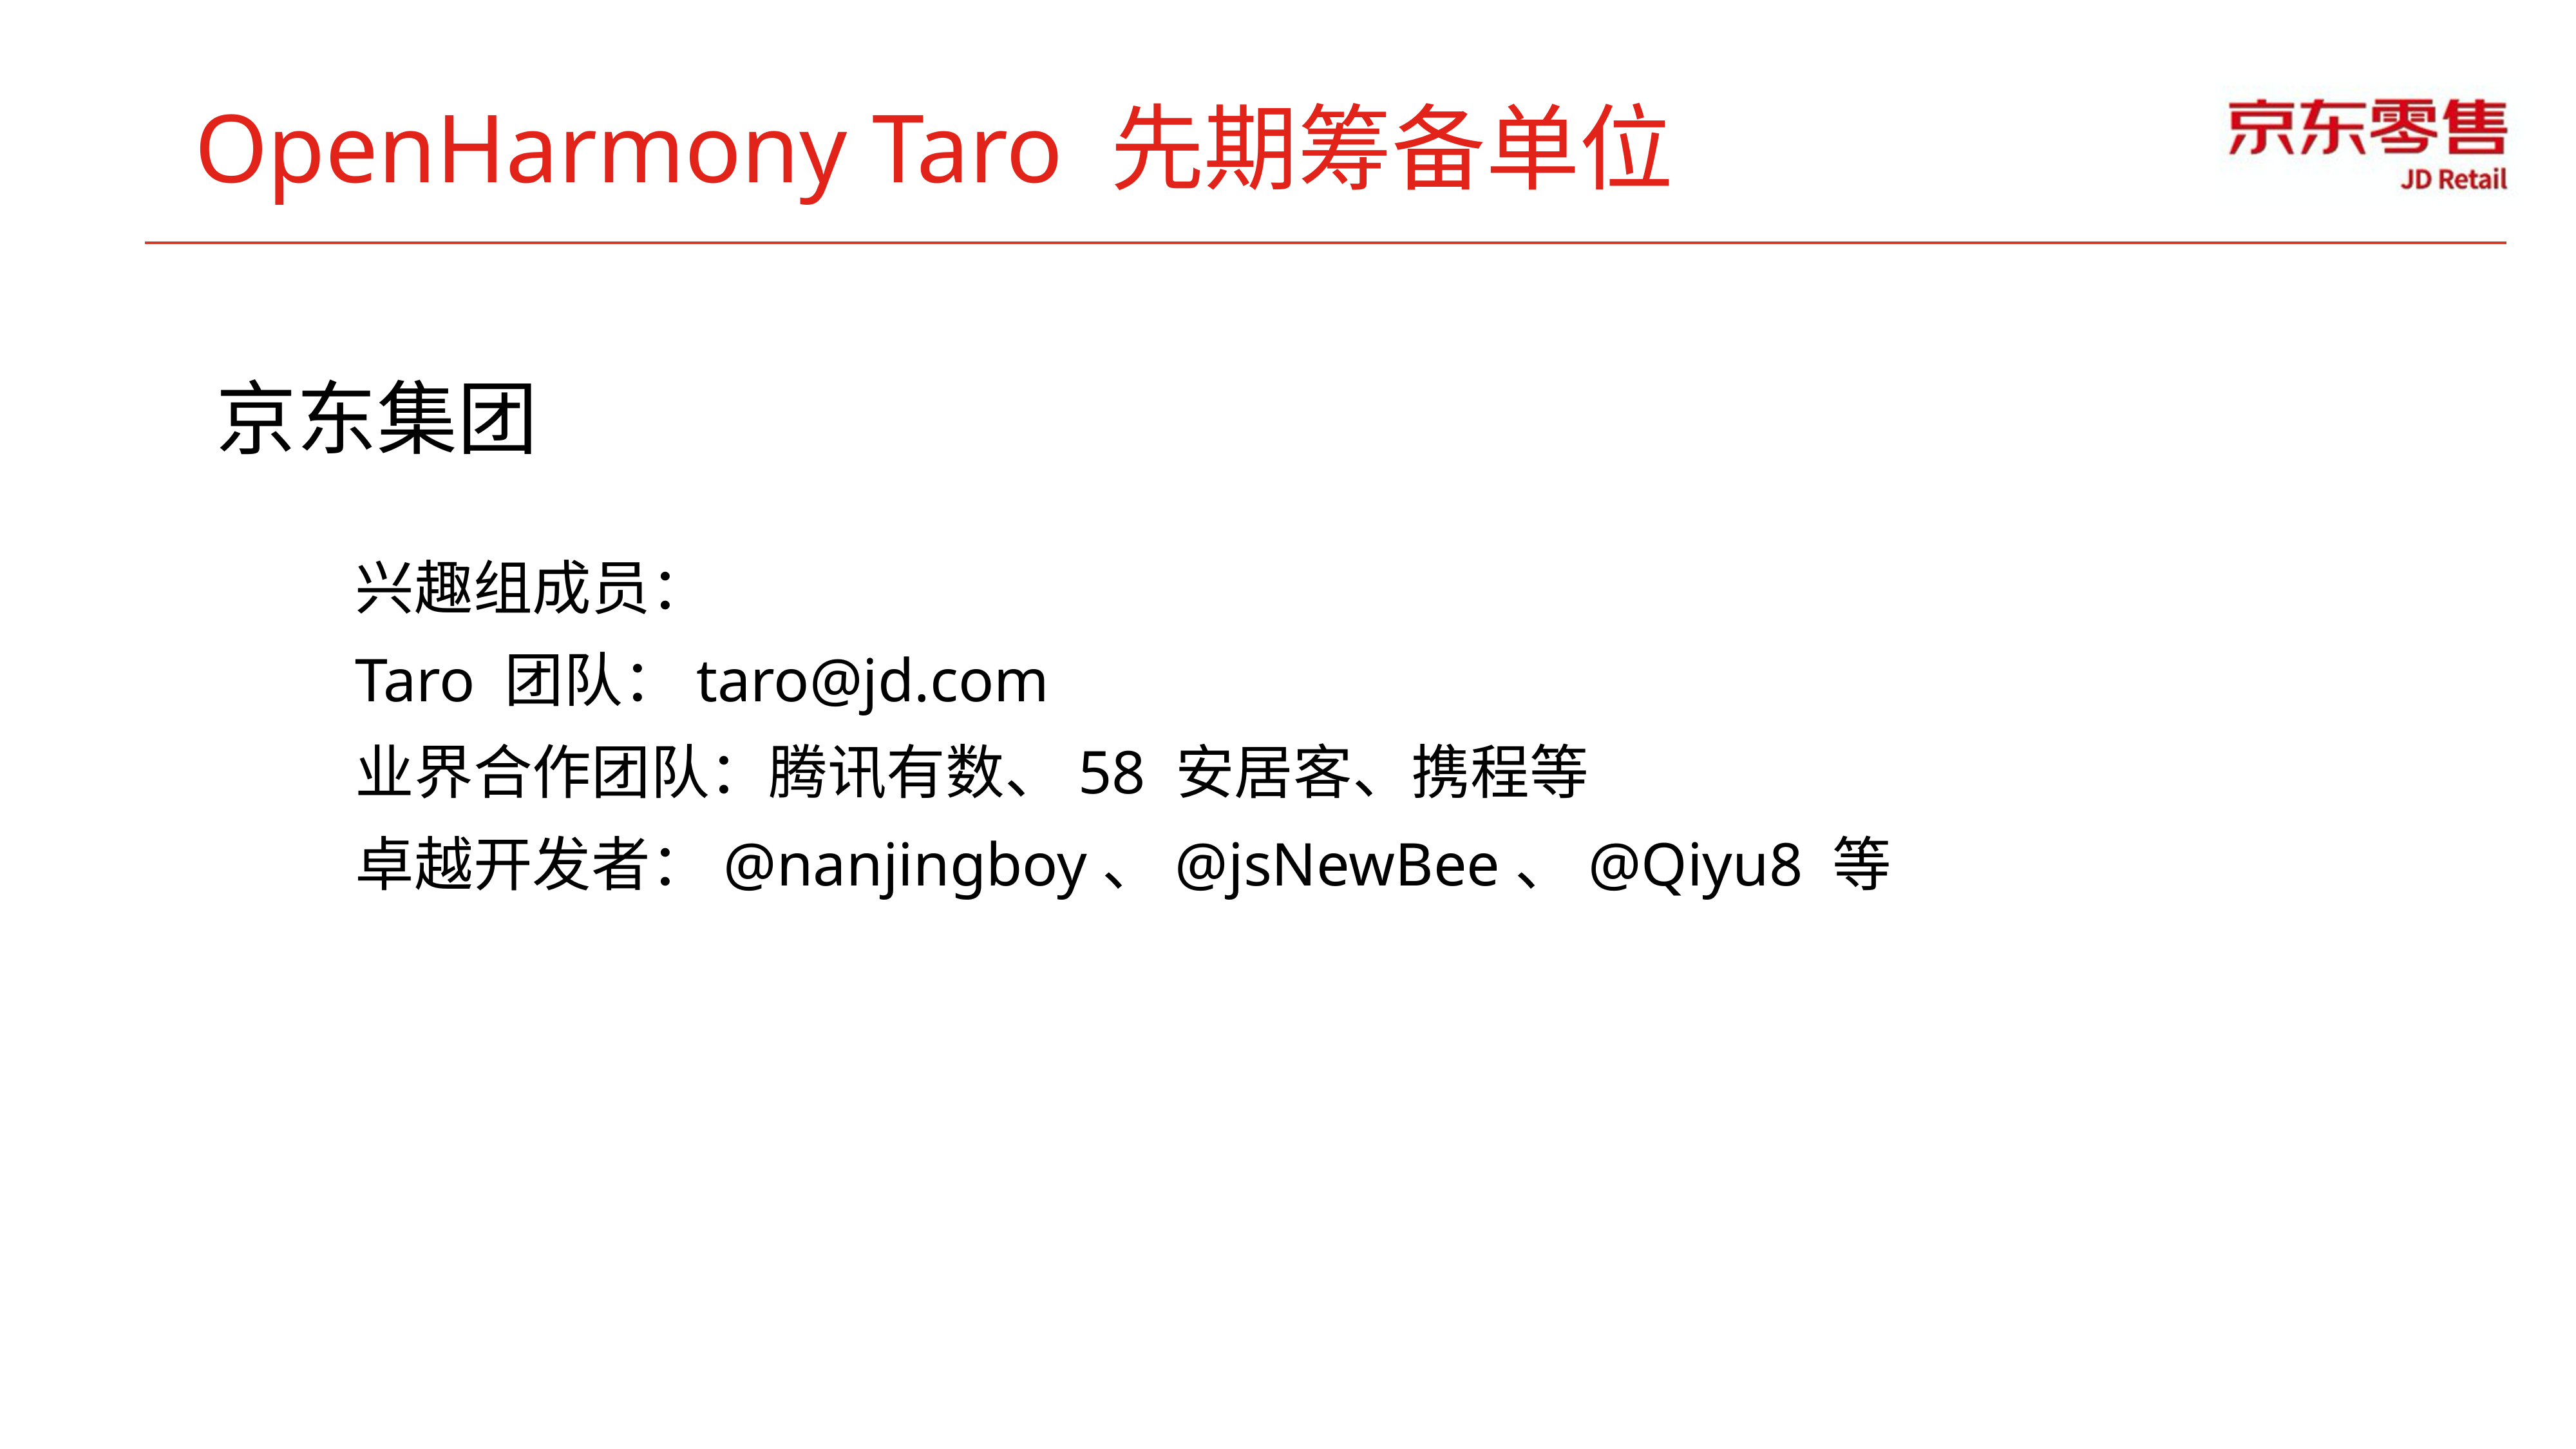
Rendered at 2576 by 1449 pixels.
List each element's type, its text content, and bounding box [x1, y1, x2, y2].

picture [2213, 80, 2526, 205]
text_box 兴趣组成员： Taro 团队：taro@jd.com 业界合作团队：腾讯有数、58 安居客、携程等 卓越开发者：@nanjingboy、@jsNewBee、@Qiyu8 等 [345, 519, 2283, 907]
text_box 京东集团 [206, 357, 548, 474]
list OpenHarmony Taro 先期筹备单位 [184, 71, 2123, 219]
